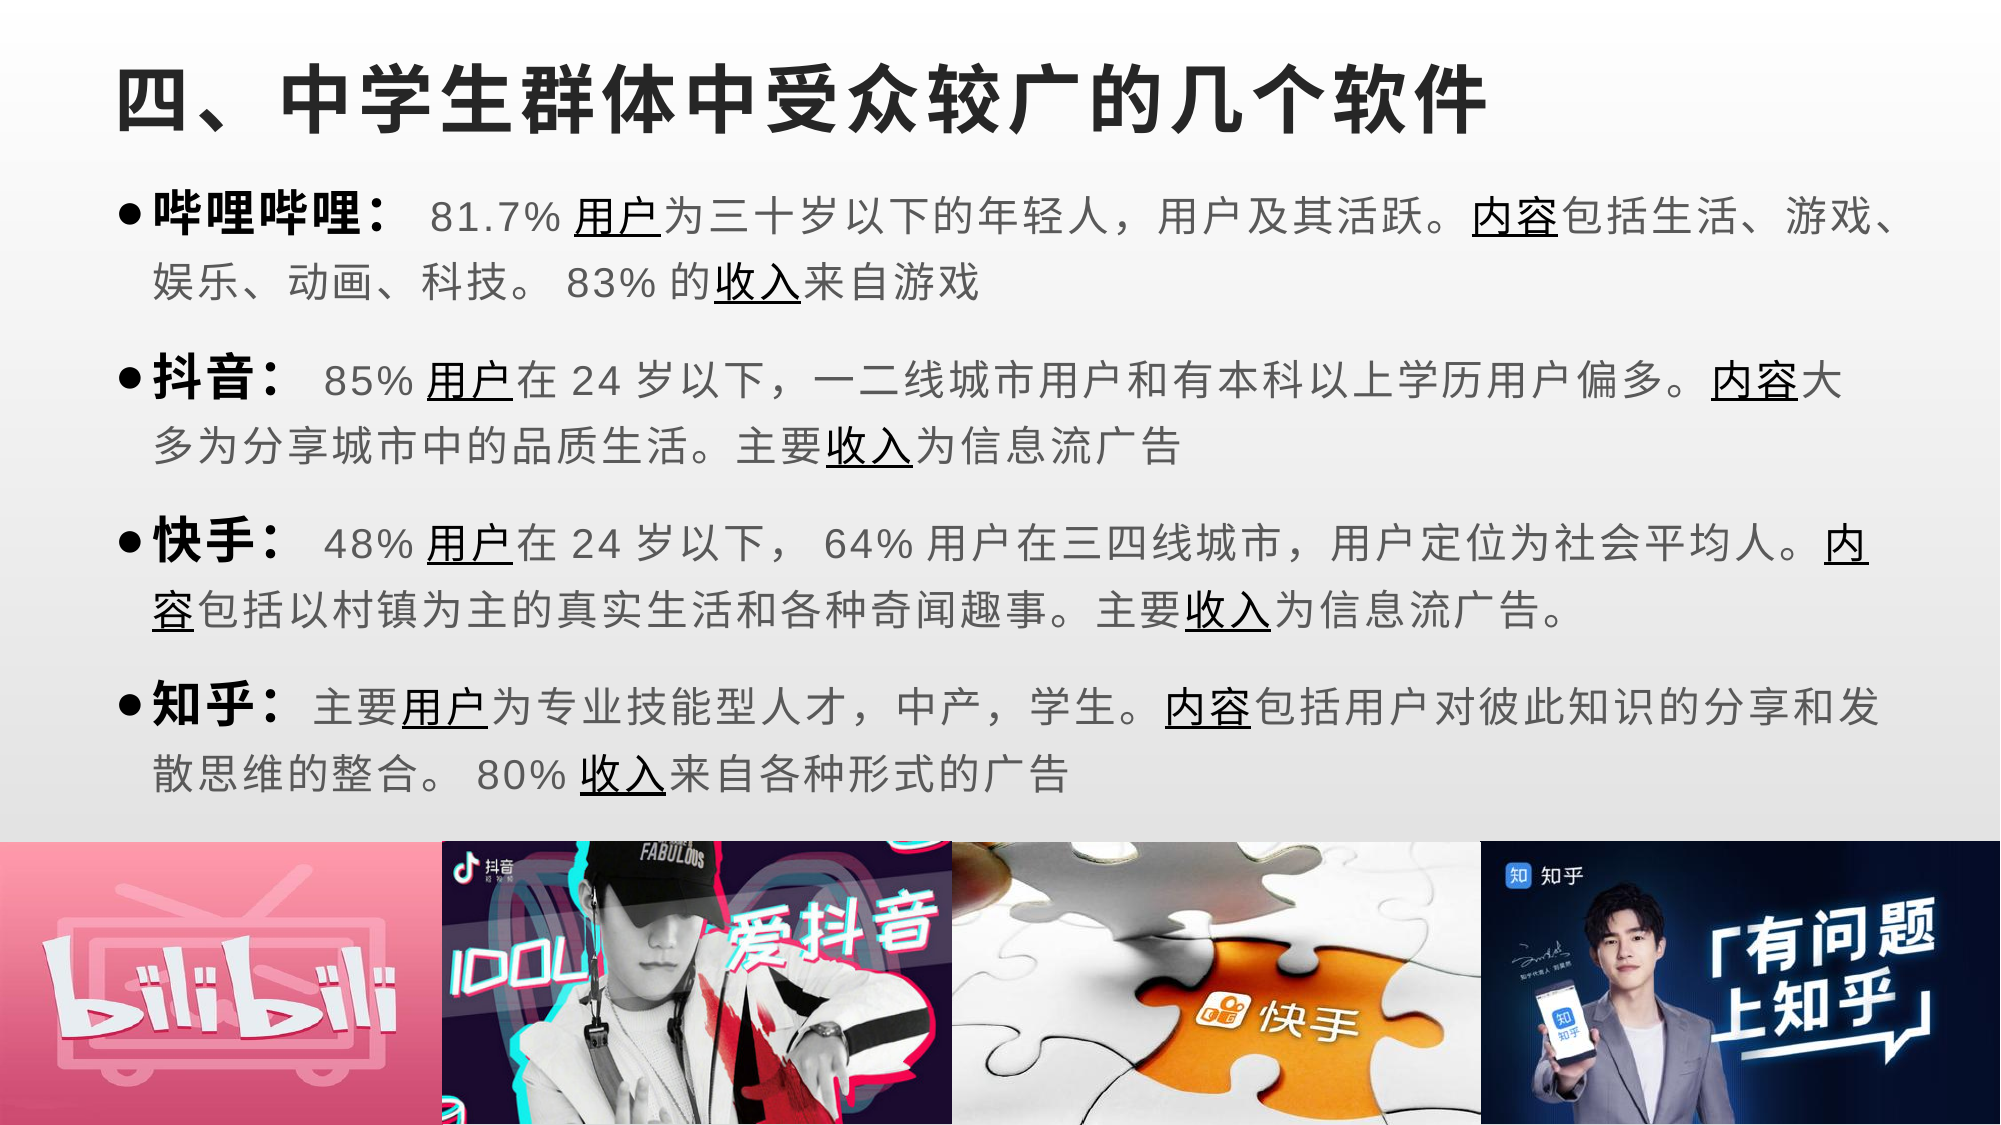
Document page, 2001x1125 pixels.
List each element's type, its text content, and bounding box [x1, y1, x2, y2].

list 哔哩哔哩：81.7%用户为三十岁以下的年轻人，用户及其活跃。内容包括生活、游戏、娱乐、动画、科技。83%的收入来自游戏 抖音：85%用户在24岁以下，一二线城市用户和有本科以上学历用户偏多。内容大多为分享城市中的品质生活。主要收入为信息流广告 快手：48%用户在24岁以下，64%用户在三四线城市，用户定位为社会平均人。内容包括以村镇为主的真实生活和各种奇闻趣事。主要收入为信息流广告。 知乎：主要用户为专业技能型人才，中产，学生。内容包括用户对彼此知识的分享和发散思维的整合。80%收入来自各种形式的广告 [100, 155, 1900, 842]
title 四、中学生群体中受众较广的几个软件 [100, 39, 1900, 155]
picture [0, 841, 2000, 1125]
